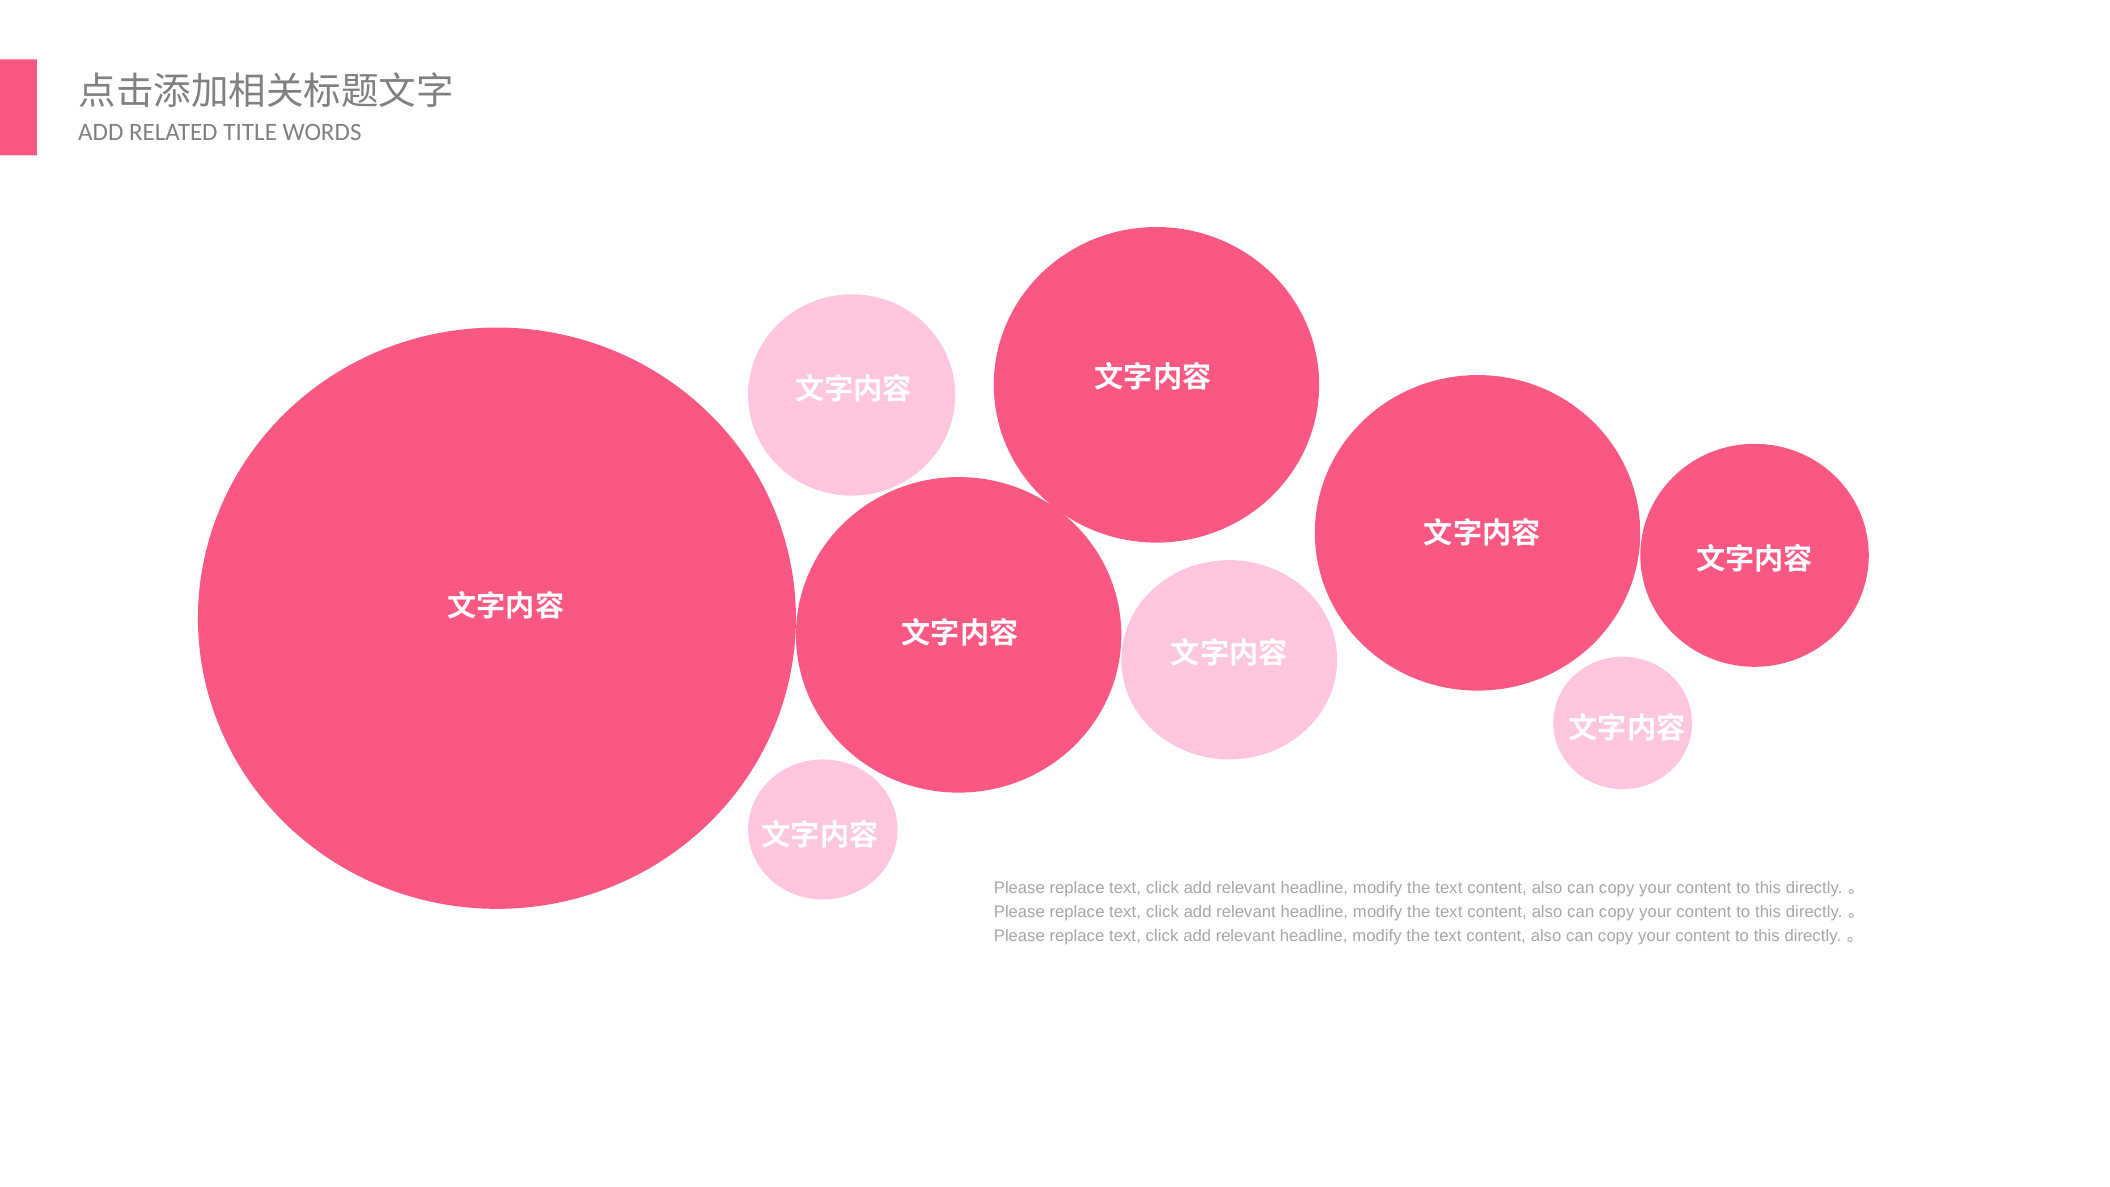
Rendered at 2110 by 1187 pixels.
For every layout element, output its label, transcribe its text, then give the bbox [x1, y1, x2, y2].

text_box Please replace text, click add relevant headline, modify the text content, also can copy your content to this directly.。Please replace text, click add relevant headline, modify the text content, also can copy your content to this directly.。Please replace text, click add relevant headline, modify the text content, also can copy your content to this directly.。 [993, 909, 1869, 945]
text_box 点击添加相关标题文字 [62, 59, 470, 121]
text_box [197, 227, 1869, 909]
text_box ADD RELATED TITLE WORDS [62, 107, 379, 154]
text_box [431, 343, 1829, 856]
